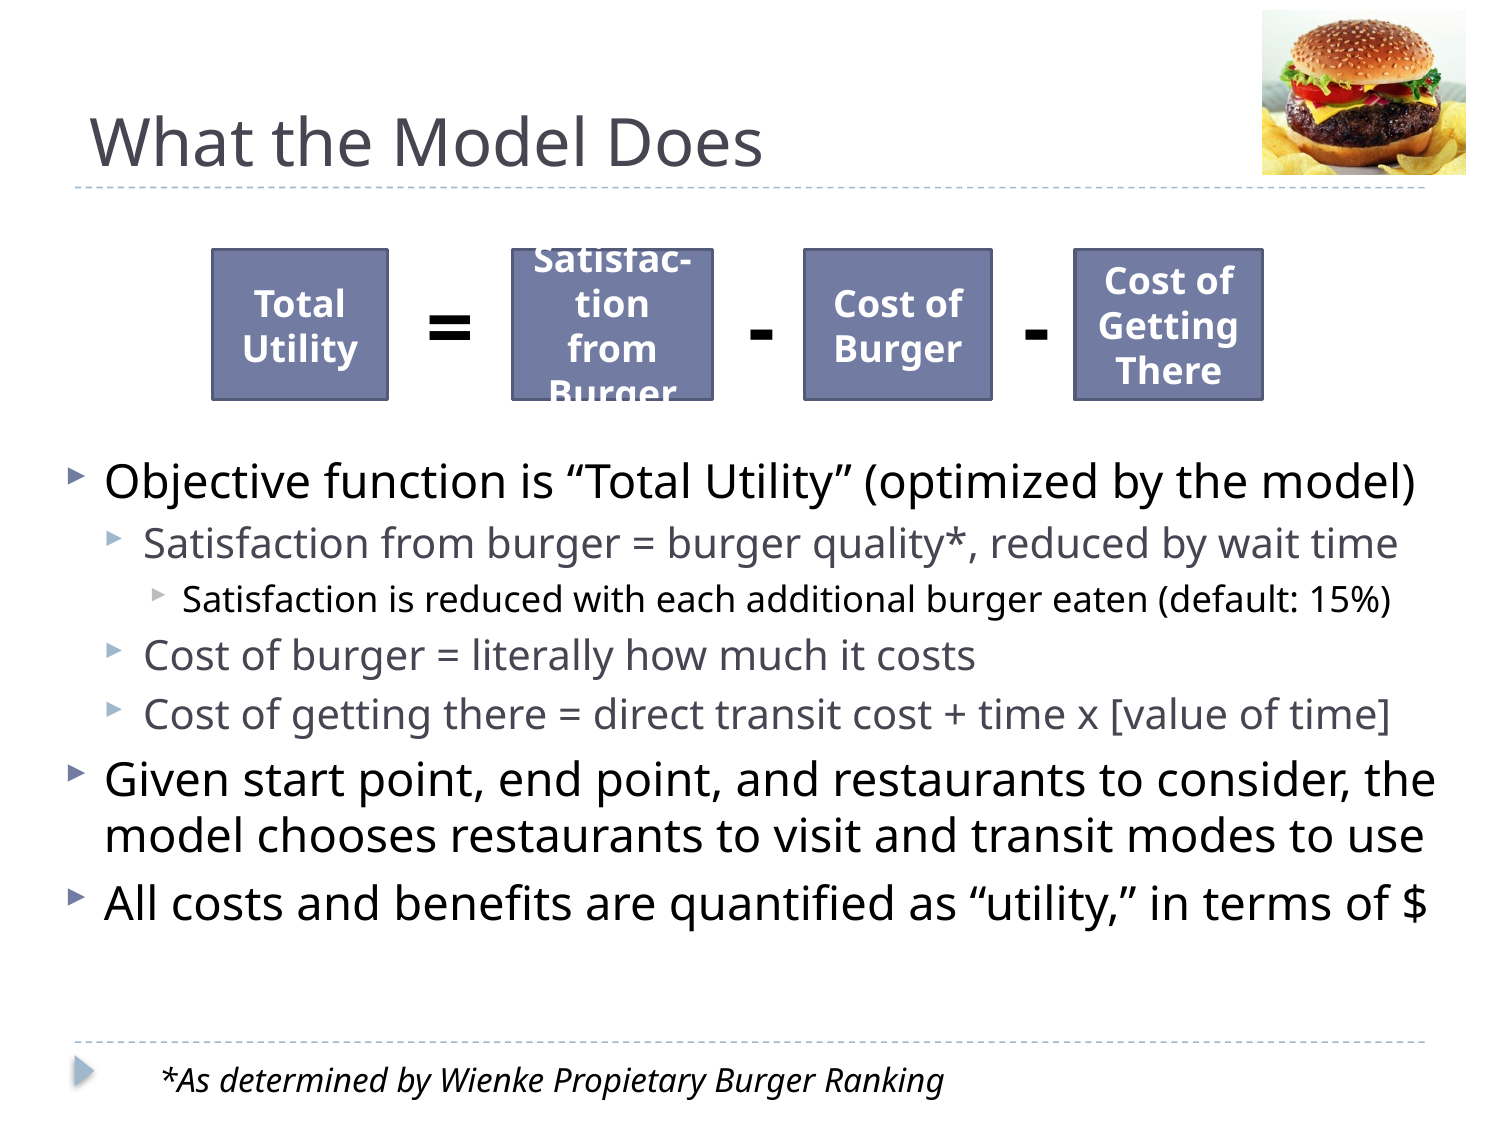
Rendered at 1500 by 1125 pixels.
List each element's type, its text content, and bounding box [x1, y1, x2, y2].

text_box Total Utility [211, 248, 389, 401]
list Objective function is “Total Utility” (optimized by the model) Satisfaction from burger = burger quality*, reduced by wait time Satisfaction is reduced with each additional burger eaten (default: 15%) Cost of burger = literally how much it costs Cost of getting there = direct transit cost + time x [value of time] Given start point, end point, and restaurants to consider, the model chooses restaurants to visit and transit modes to use All costs and benefits are quantified as “utility,” in terms of $ [50, 444, 1463, 1038]
title What the Model Does [75, 24, 1263, 188]
text_box Cost of Getting There [1073, 248, 1264, 401]
text_box *As determined by Wienke Propietary Burger Ranking [144, 1051, 961, 1107]
text_box Satisfac-tion from Burger [511, 248, 714, 401]
text_box = [411, 266, 489, 382]
text_box - [1009, 266, 1066, 382]
text_box - [734, 267, 791, 382]
picture [1262, 9, 1466, 176]
text_box Cost of Burger [803, 248, 993, 401]
